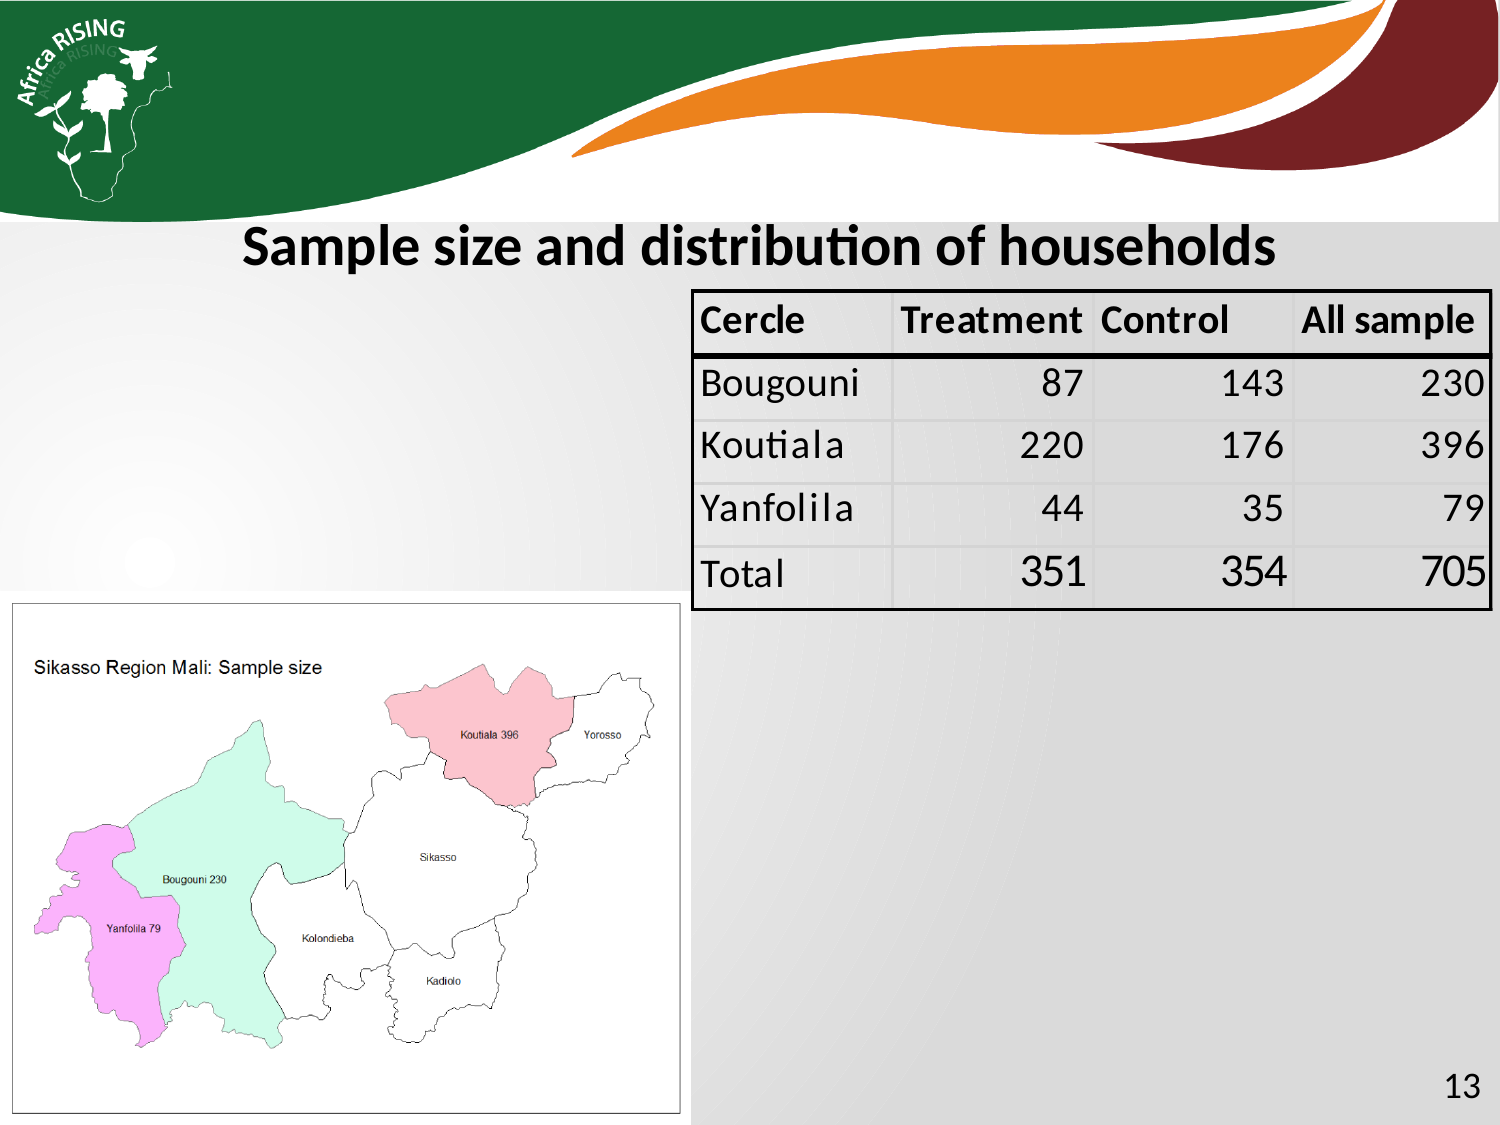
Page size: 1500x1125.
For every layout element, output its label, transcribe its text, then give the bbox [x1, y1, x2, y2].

list Sample size and distribution of households [50, 200, 1450, 313]
picture [0, 289, 1496, 1125]
picture [0, 0, 1499, 222]
slide_number 13 [1424, 1049, 1500, 1116]
